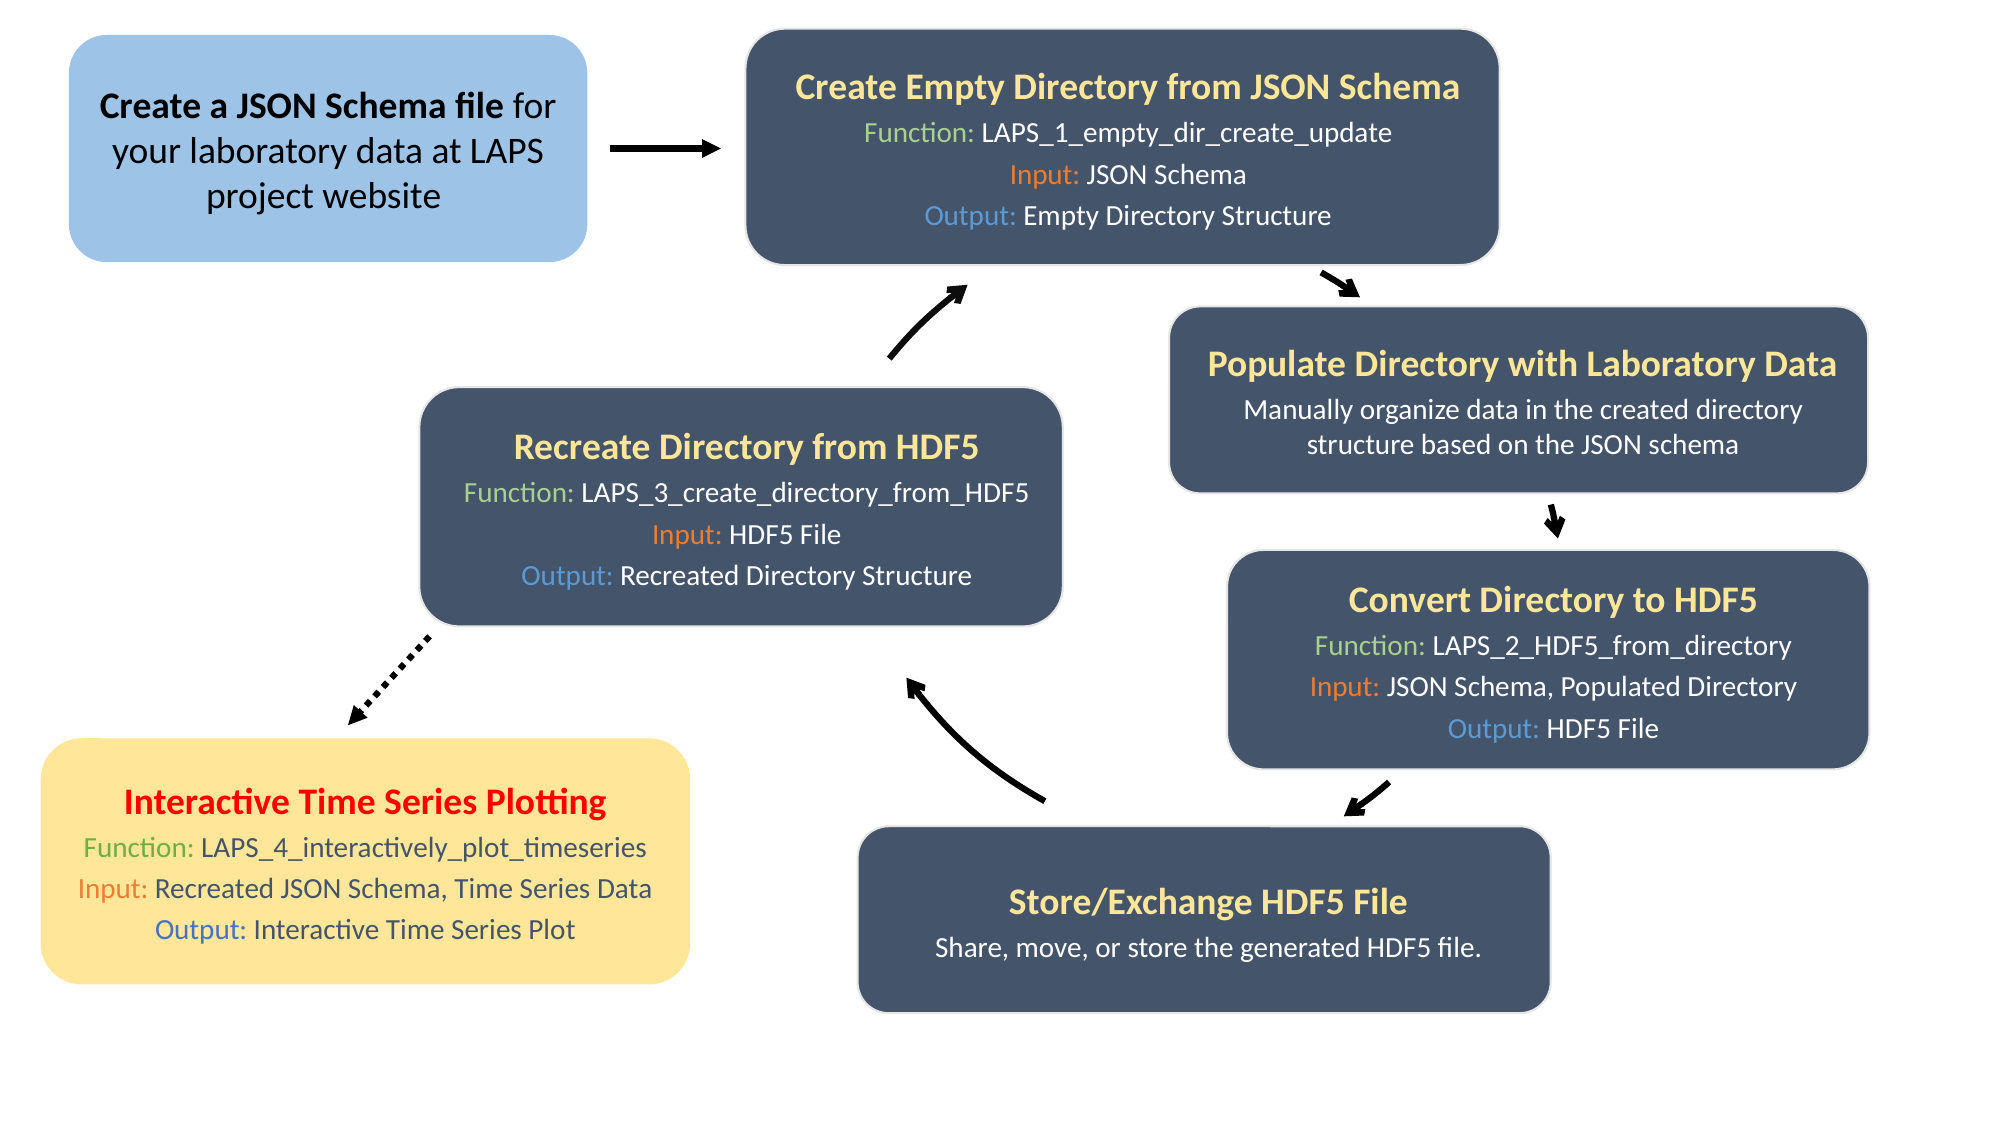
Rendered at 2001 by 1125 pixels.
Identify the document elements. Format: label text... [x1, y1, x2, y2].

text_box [348, 636, 430, 726]
text_box Interactive Time Series Plotting Function: LAPS_4_interactively_plot_timeseries Input: Recreated JSON Schema, Time Series Data Output: Interactive Time Series Plot [39, 737, 419, 986]
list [419, 34, 1932, 1014]
text_box Create a JSON Schema file for your laboratory data at LAPS project website [67, 33, 551, 264]
